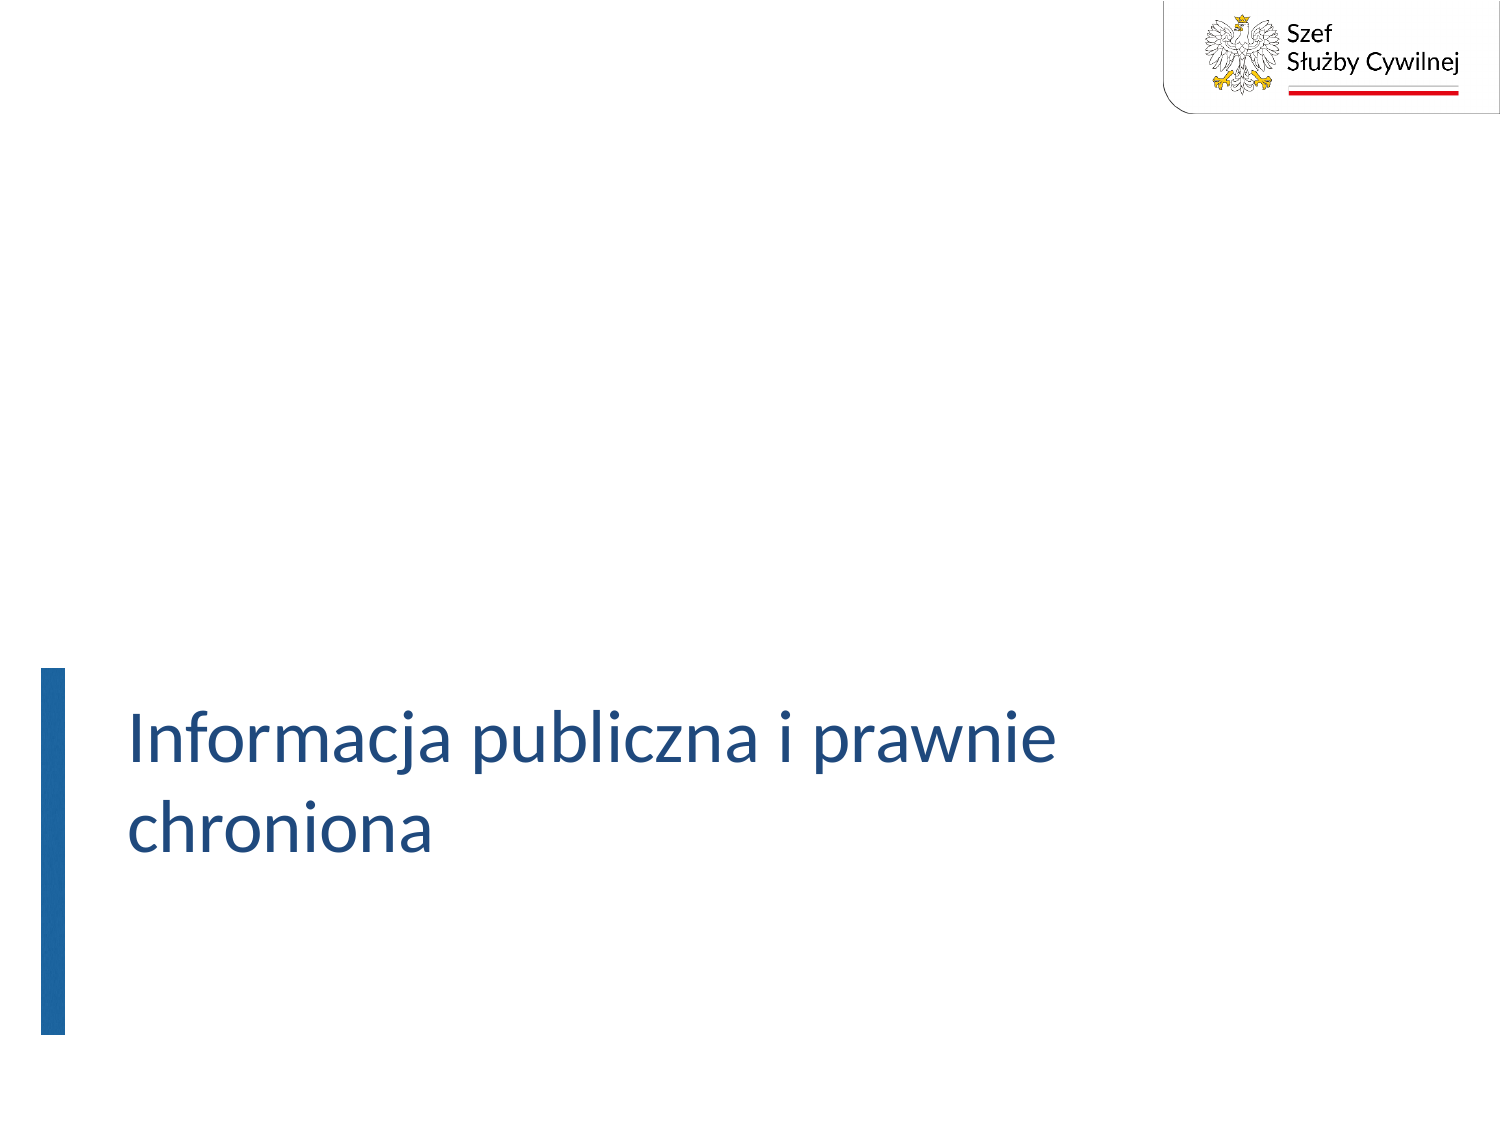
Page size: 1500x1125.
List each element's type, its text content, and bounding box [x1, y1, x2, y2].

picture [1163, 0, 1500, 114]
title Informacja publiczna i prawnie chroniona [112, 680, 1388, 881]
picture [41, 668, 65, 1035]
